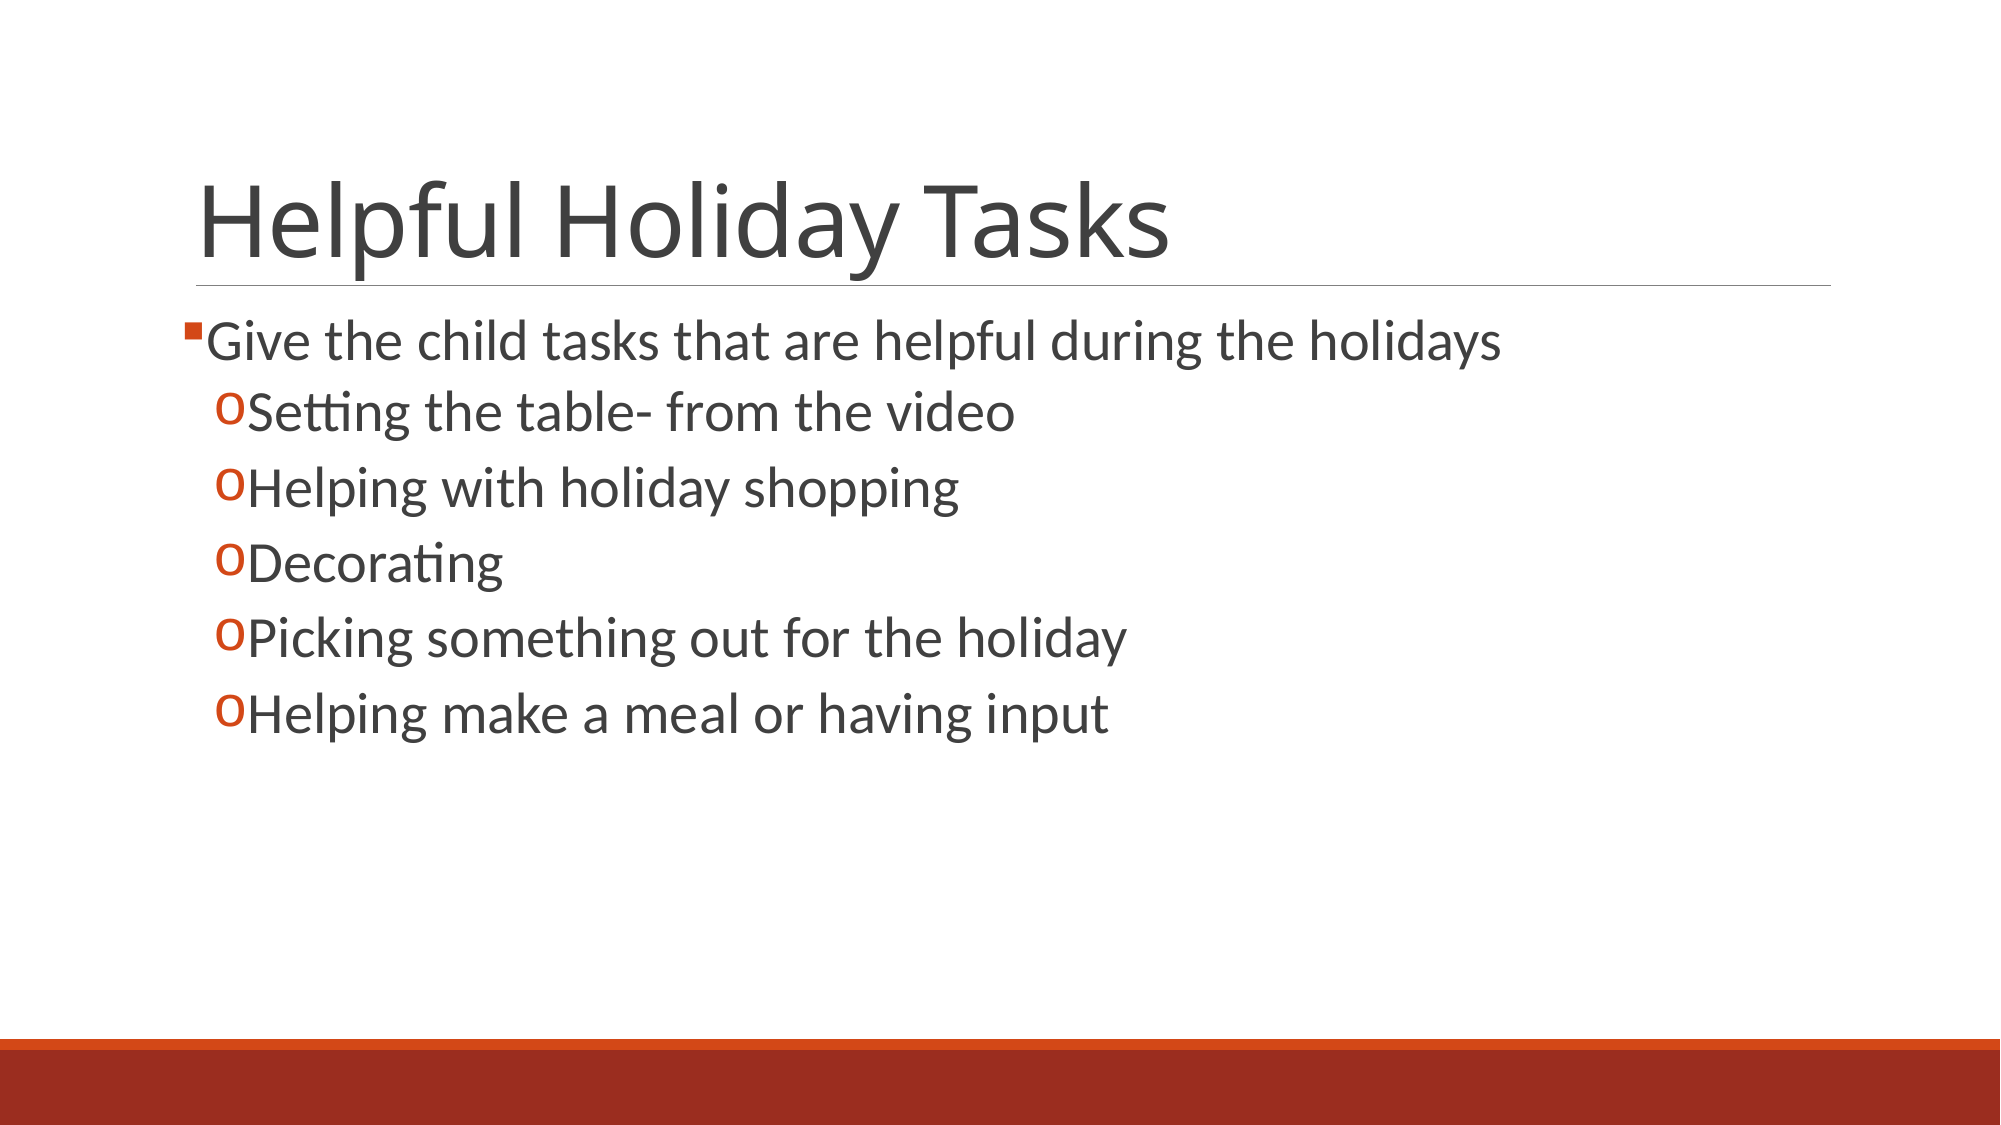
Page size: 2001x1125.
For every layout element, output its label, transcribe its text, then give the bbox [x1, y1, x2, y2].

title Helpful Holiday Tasks [180, 47, 1830, 285]
list Give the child tasks that are helpful during the holidays Setting the table- from the video Helping with holiday shopping Decorating Picking something out for the holiday Helping make a meal or having input [180, 302, 1830, 963]
